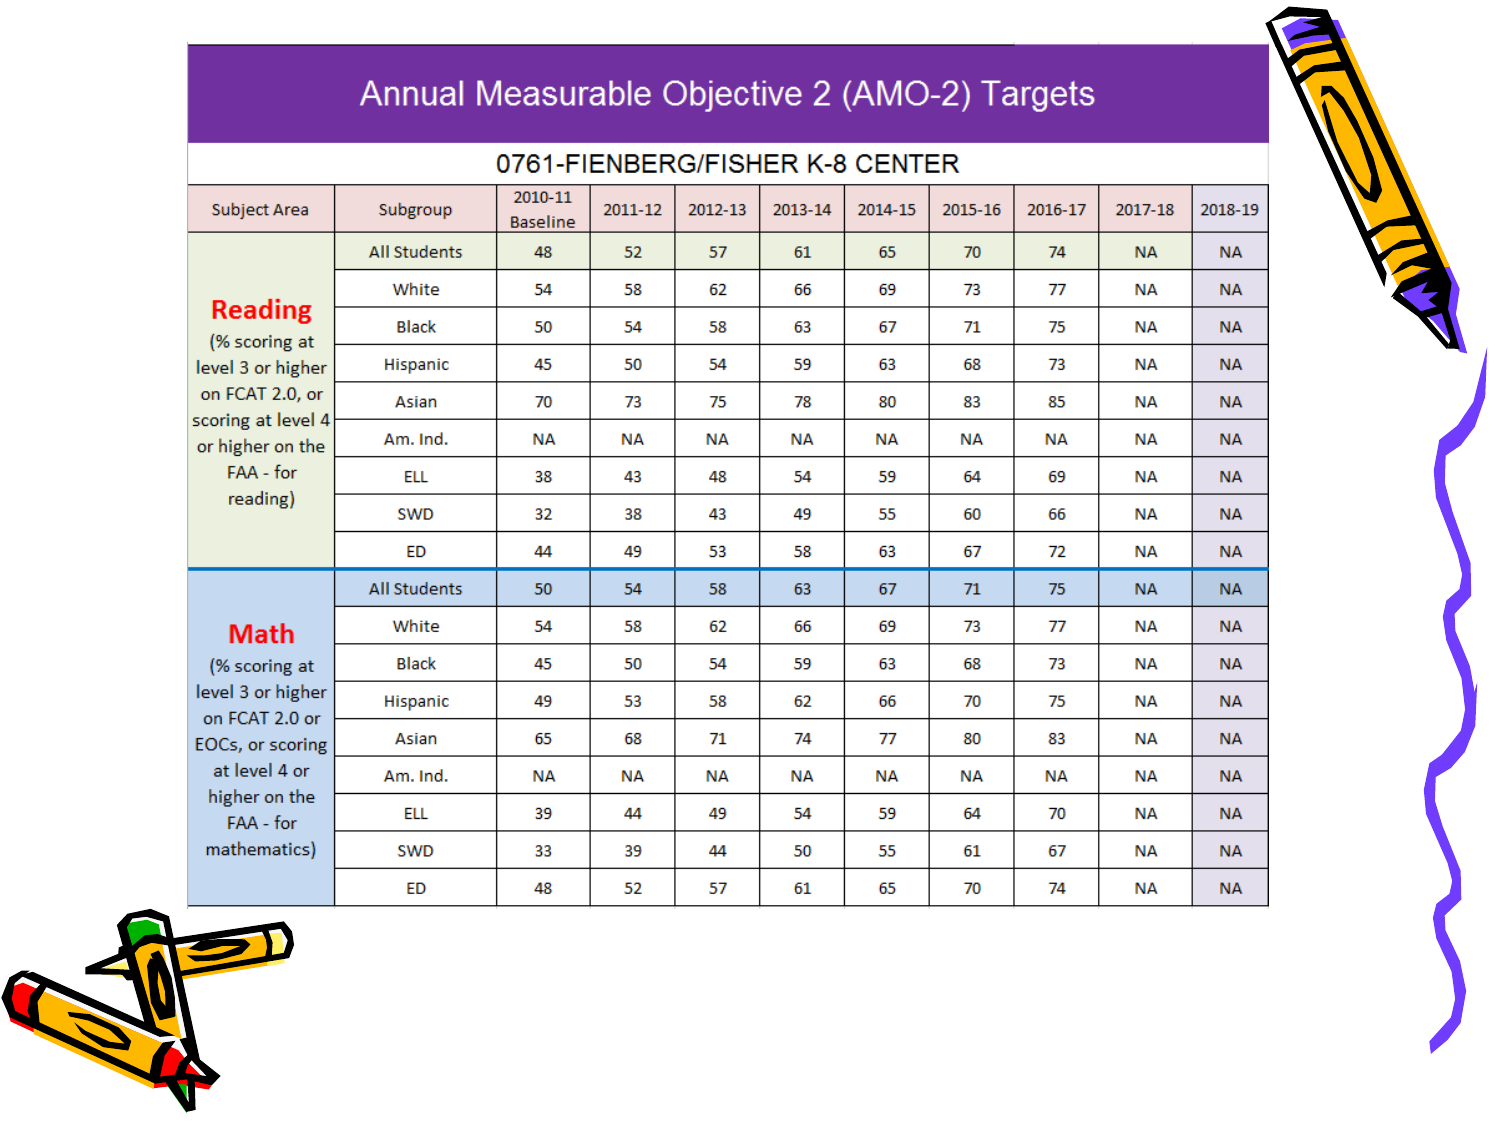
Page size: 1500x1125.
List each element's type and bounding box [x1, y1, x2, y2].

picture [187, 42, 1270, 909]
